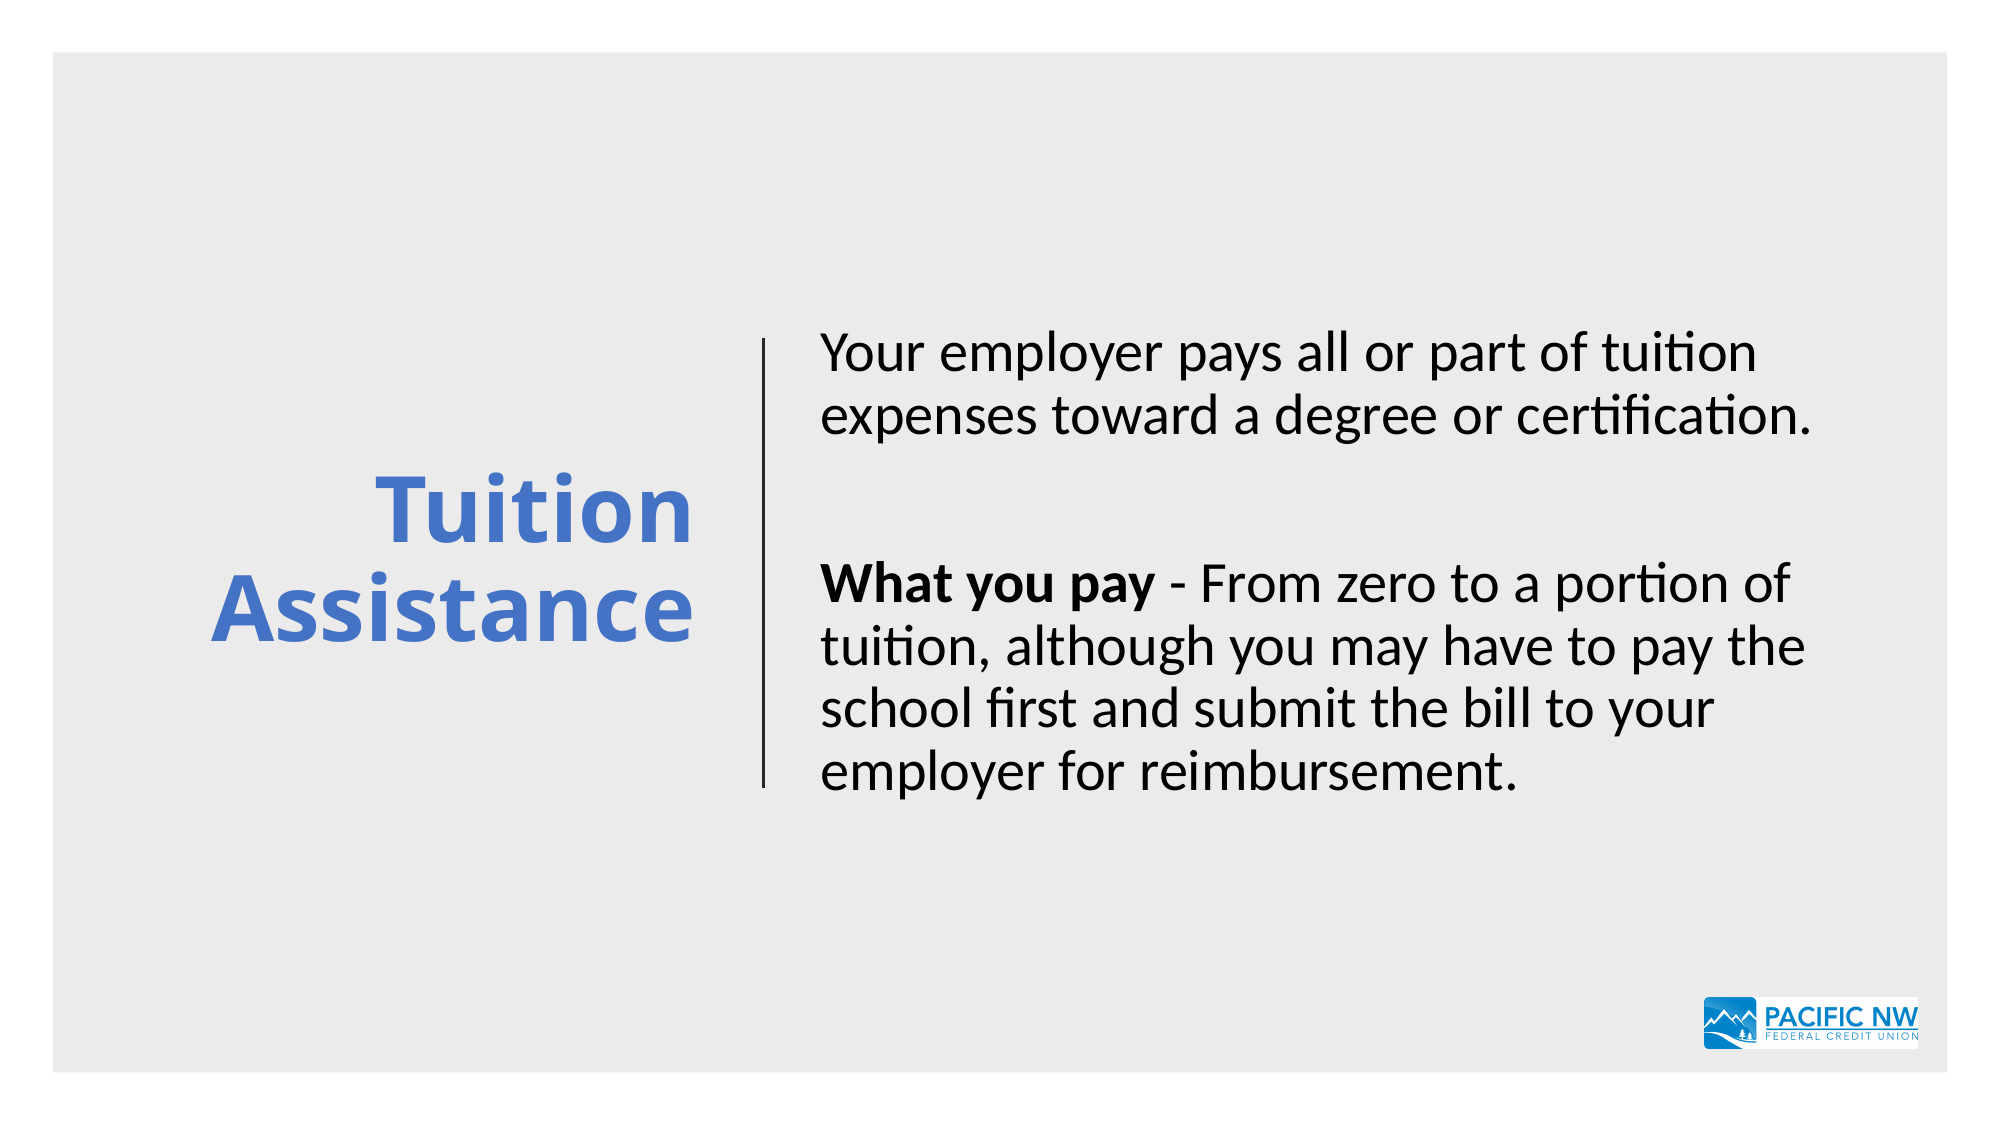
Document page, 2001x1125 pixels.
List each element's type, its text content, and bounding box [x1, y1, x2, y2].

title Tuition Assistance [137, 158, 711, 967]
list Your employer pays all or part of tuition expenses toward a degree or certification. What you pay - From zero to a portion of tuition, although you may have to pay the school first and submit the bill to your employer for reimbursement. [805, 158, 1853, 967]
picture [1736, 1000, 1754, 1011]
text_box [52, 51, 1948, 1073]
picture [1704, 997, 1918, 1049]
